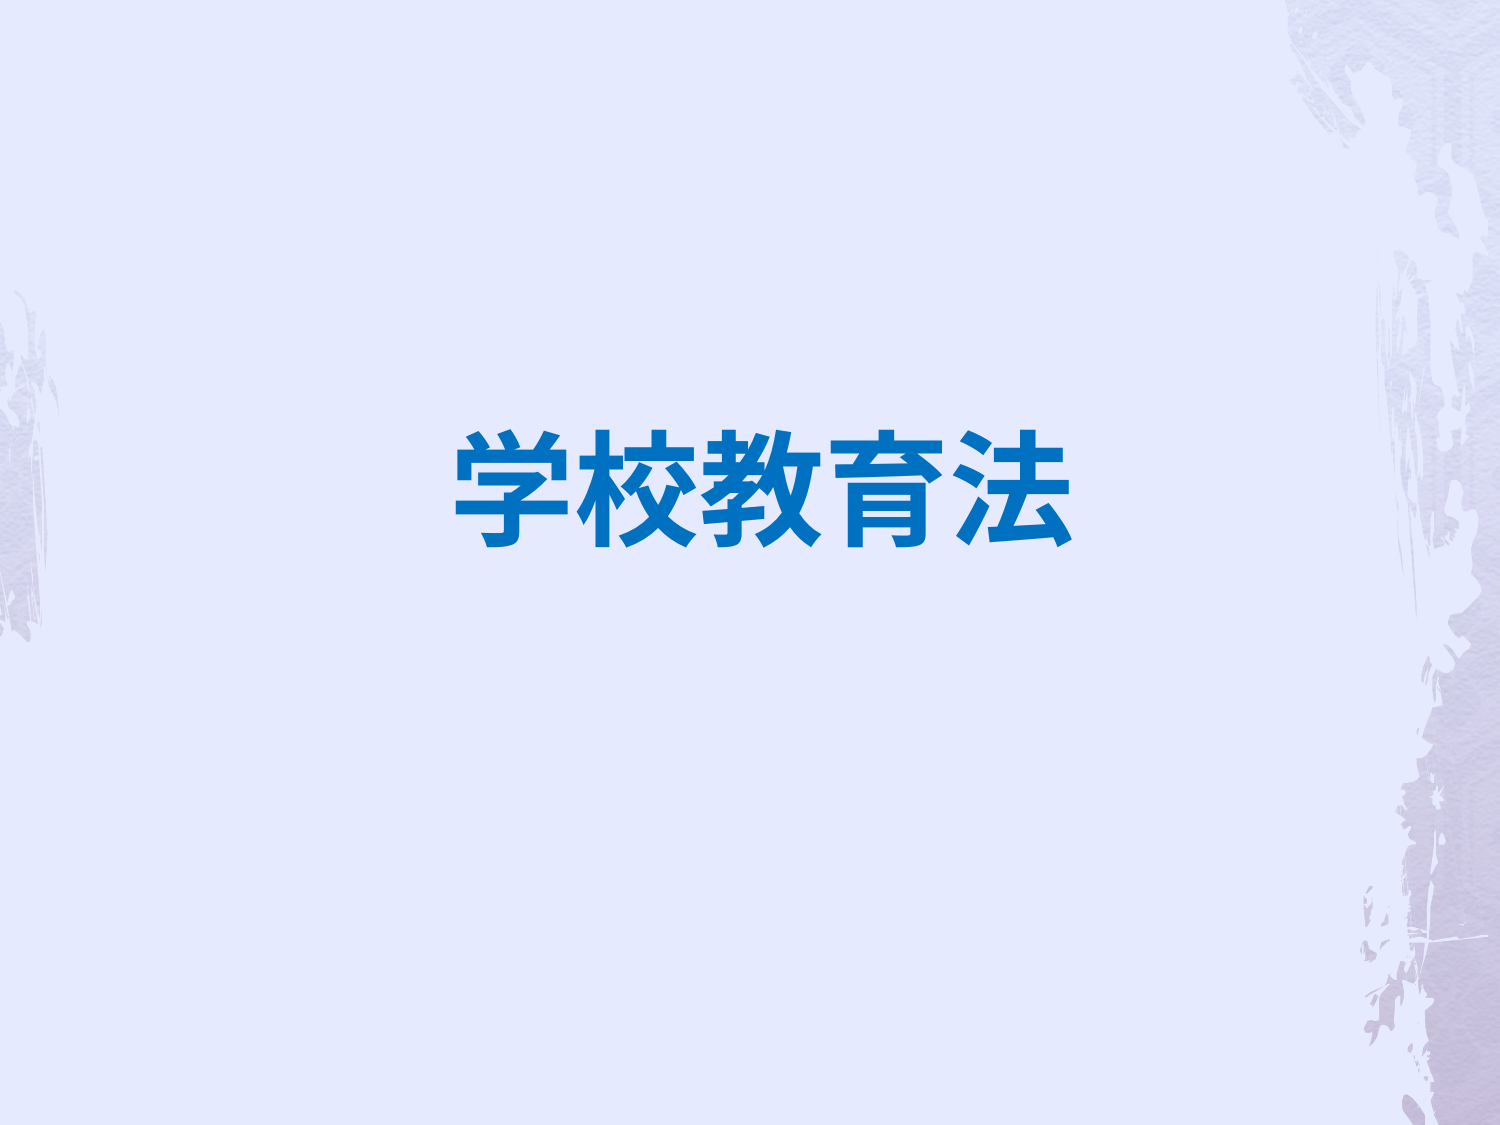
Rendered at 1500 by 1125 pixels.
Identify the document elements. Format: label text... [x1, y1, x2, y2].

text_box 学校教育法 [88, 457, 1439, 562]
